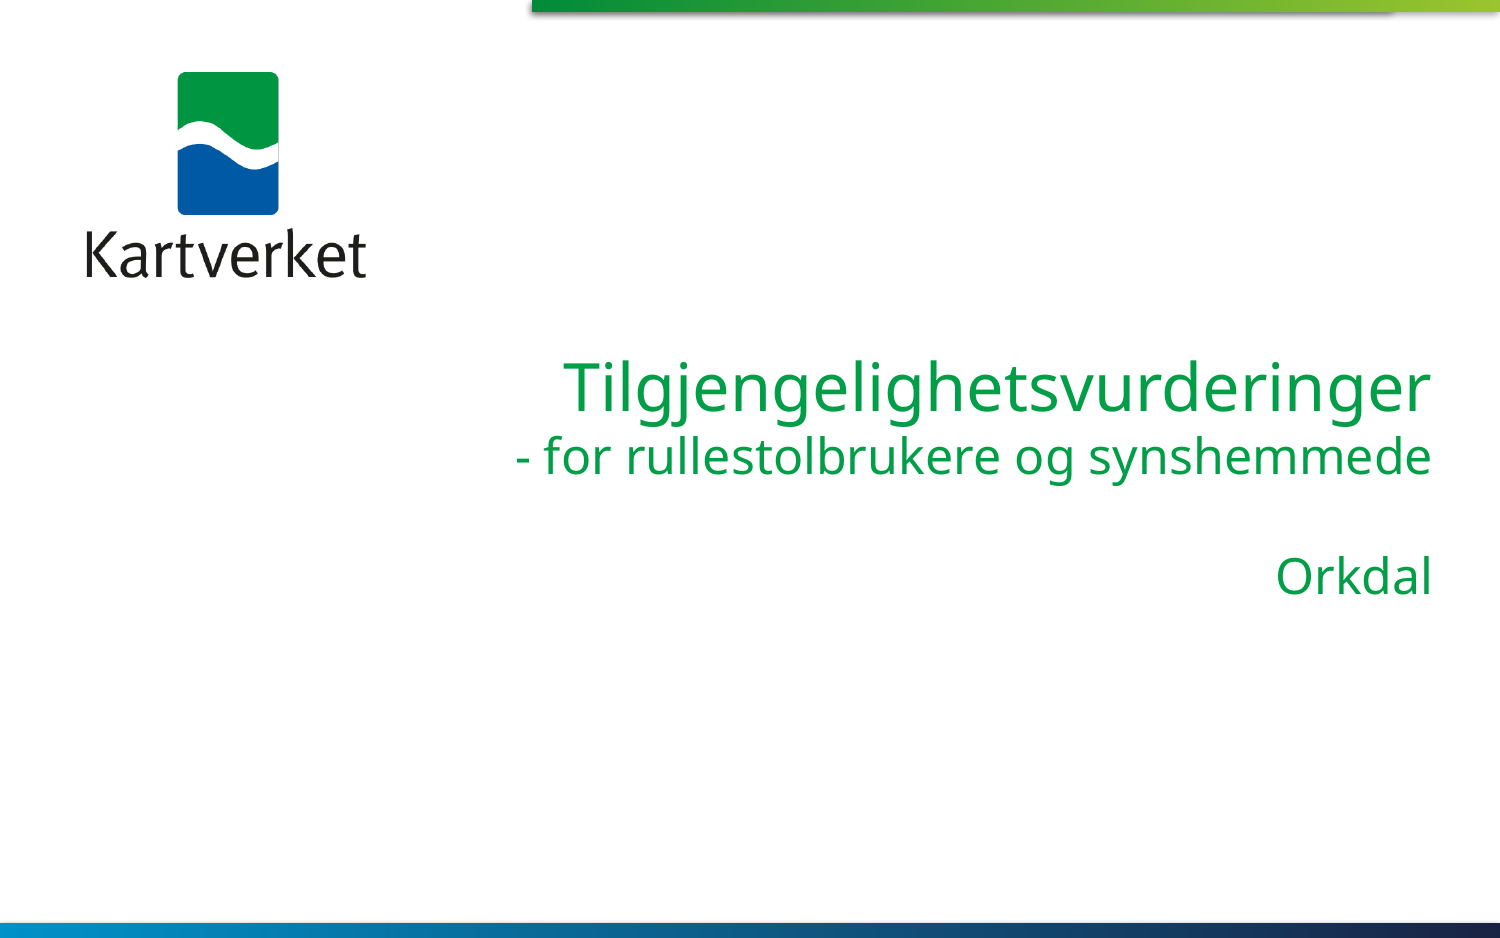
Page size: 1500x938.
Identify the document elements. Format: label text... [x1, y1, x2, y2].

text_box Tilgjengelighetsvurderinger - for rullestolbrukere og synshemmede Orkdal [66, 337, 1449, 613]
